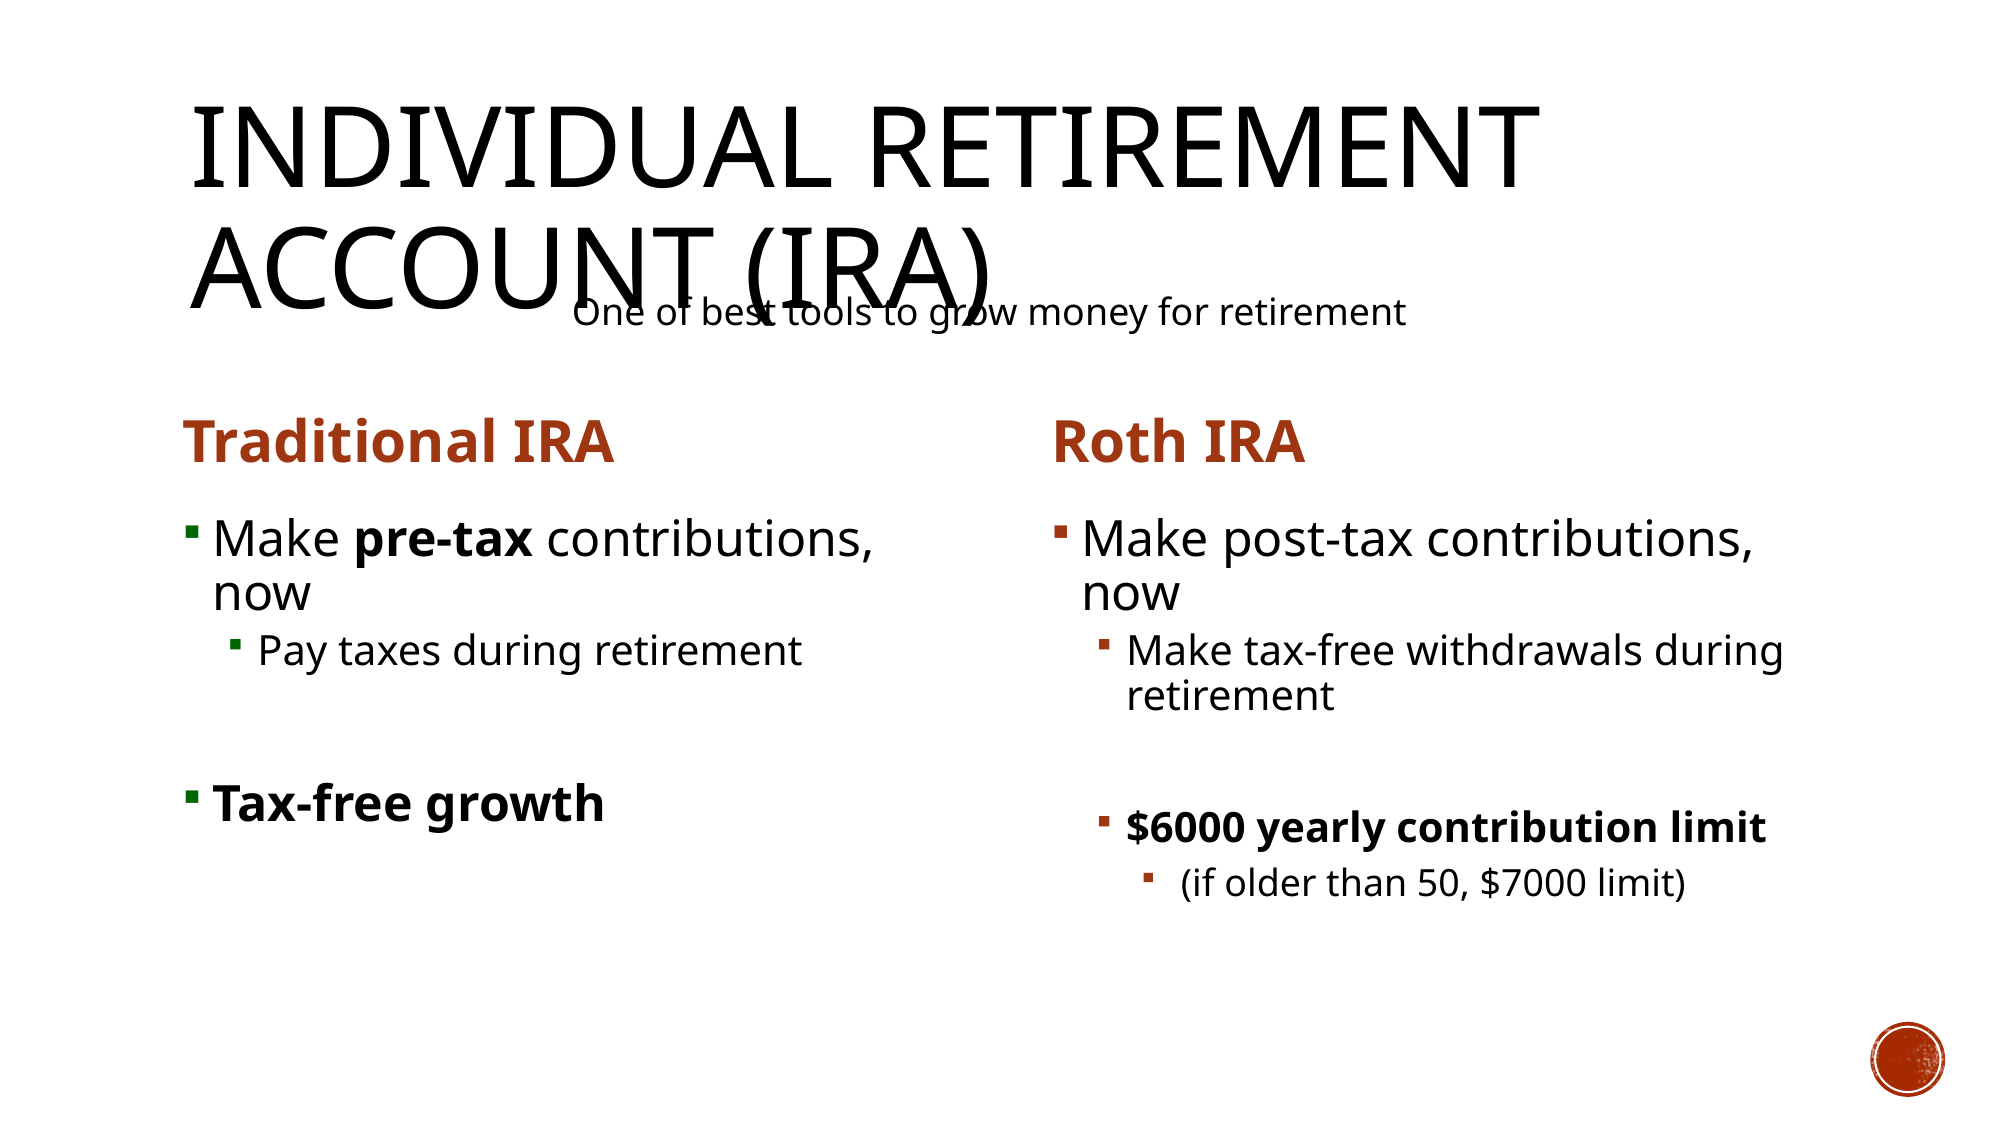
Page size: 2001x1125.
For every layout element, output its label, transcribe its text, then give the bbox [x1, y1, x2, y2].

text_box One of best tools to grow money for retirement [557, 280, 1557, 341]
title Individual Retirement Account (IRA) [175, 79, 1826, 344]
list Roth IRA [1036, 391, 1816, 497]
list Make pre-tax contributions, now Pay taxes during retirement Tax-free growth [167, 505, 948, 1046]
list Make post-tax contributions, now Make tax-free withdrawals during retirement $6000 yearly contribution limit (if older than 50, $7000 limit) [1036, 505, 1816, 1046]
list Traditional IRA [167, 391, 947, 497]
